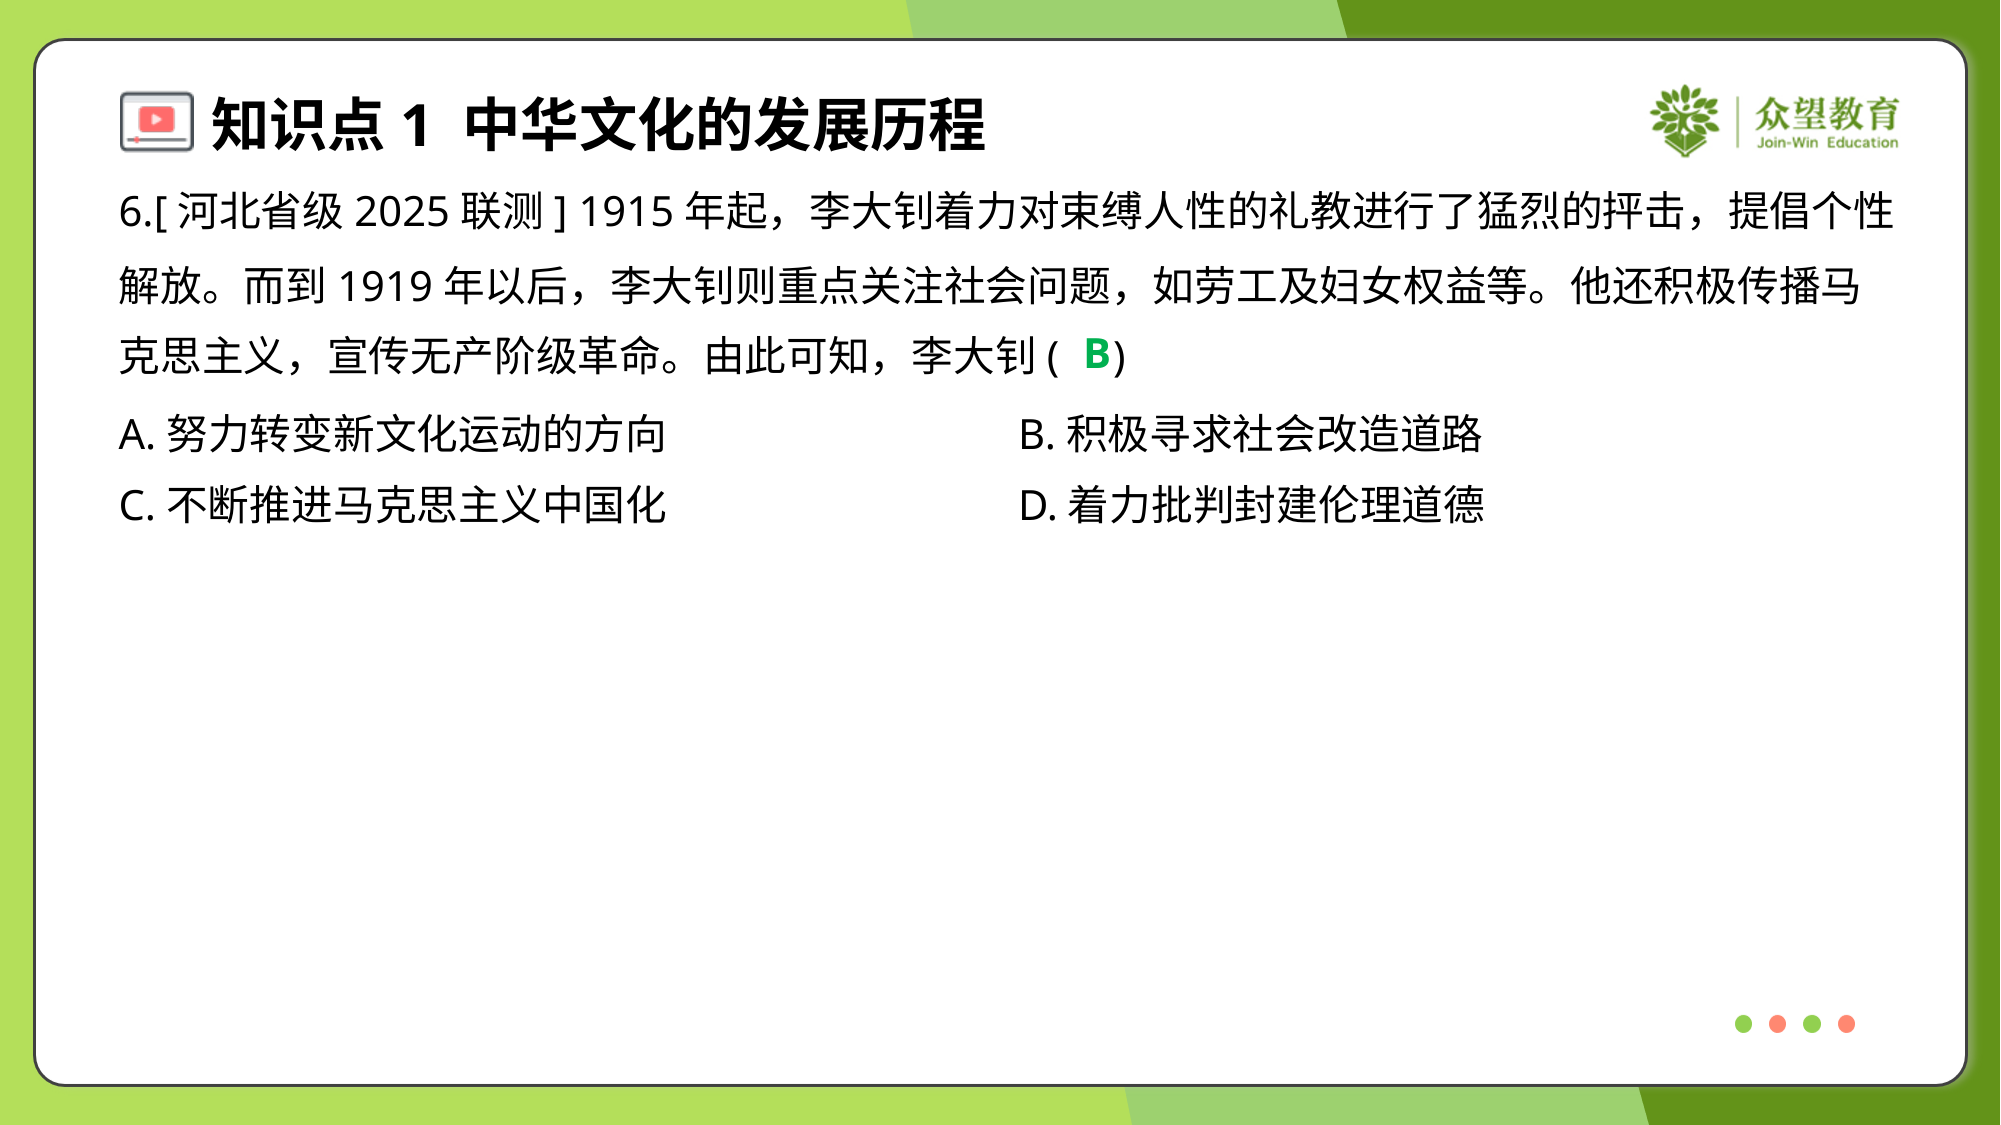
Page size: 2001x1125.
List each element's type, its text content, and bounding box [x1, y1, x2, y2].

text_box 6.[河北省级2025联测] 1915年起，李大钊着力对束缚人性的礼教进行了猛烈的抨击，提倡个性 解放。而到1919年以后，李大钊则重点关注社会问题，如劳工及妇女权益等。他还积极传播马 克思主义，宣传无产阶级革命。由此可知，李大钊( ) [118, 159, 1883, 373]
picture [0, 0, 2000, 1125]
text_box B [1067, 306, 1127, 371]
text_box A.努力转变新文化运动的方向 B.积极寻求社会改造道路 C.不断推进马克思主义中国化 D.着力批判封建伦理道德 [118, 382, 1883, 522]
